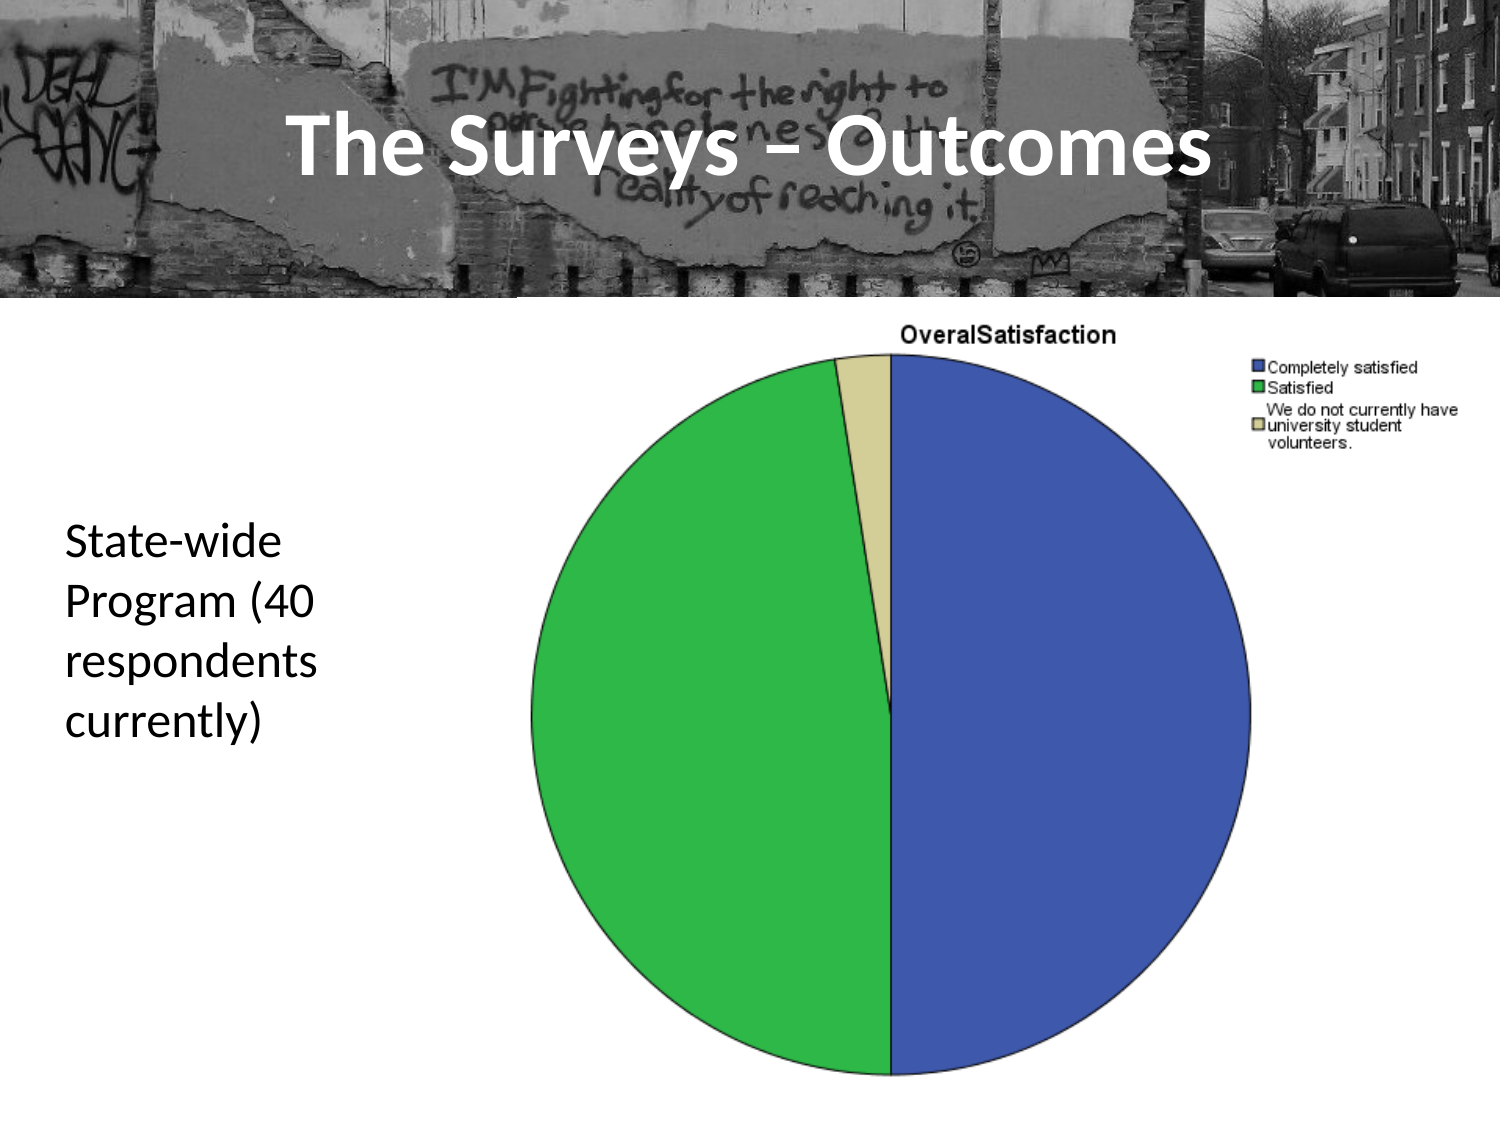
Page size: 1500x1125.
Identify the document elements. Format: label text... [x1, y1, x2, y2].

picture [0, 0, 1500, 1086]
text_box State-wide Program (40 respondents currently) [49, 499, 363, 755]
